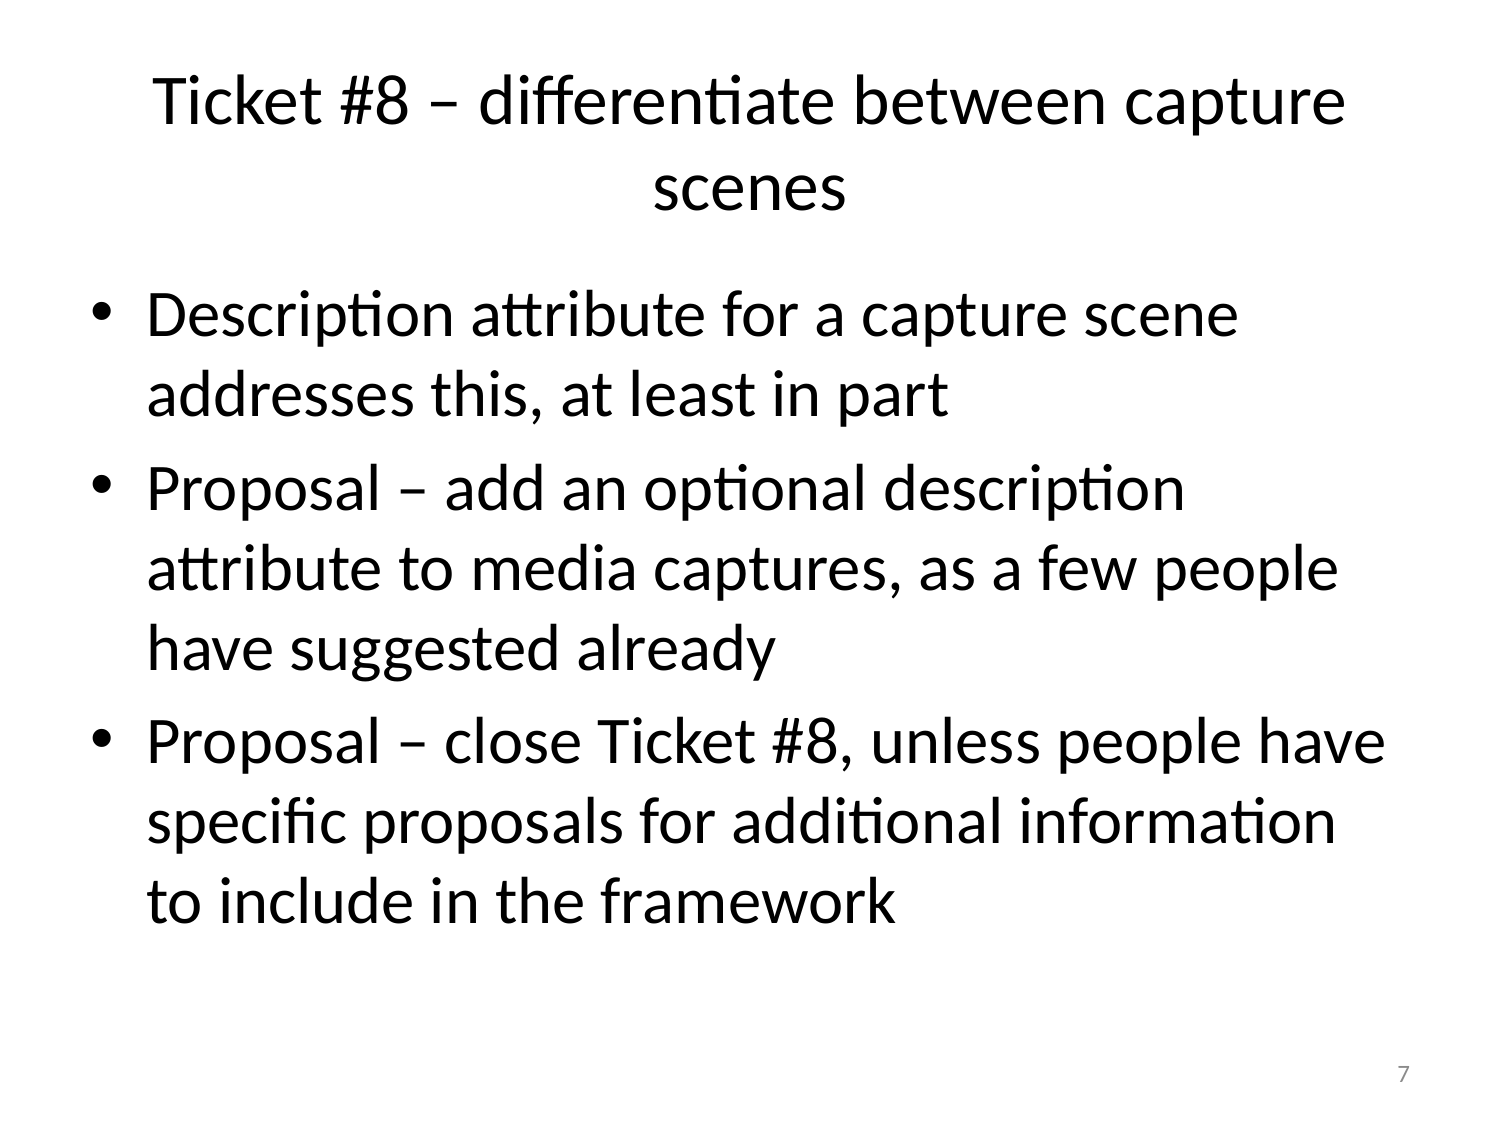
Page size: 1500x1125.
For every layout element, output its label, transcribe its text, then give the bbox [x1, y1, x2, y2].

slide_number 7 [1074, 1042, 1425, 1103]
list Description attribute for a capture scene addresses this, at least in part Proposal – add an optional description attribute to media captures, as a few people have suggested already Proposal – close Ticket #8, unless people have specific proposals for additional information to include in the framework [75, 262, 1425, 1005]
title Ticket #8 – differentiate between capture scenes [75, 45, 1425, 233]
